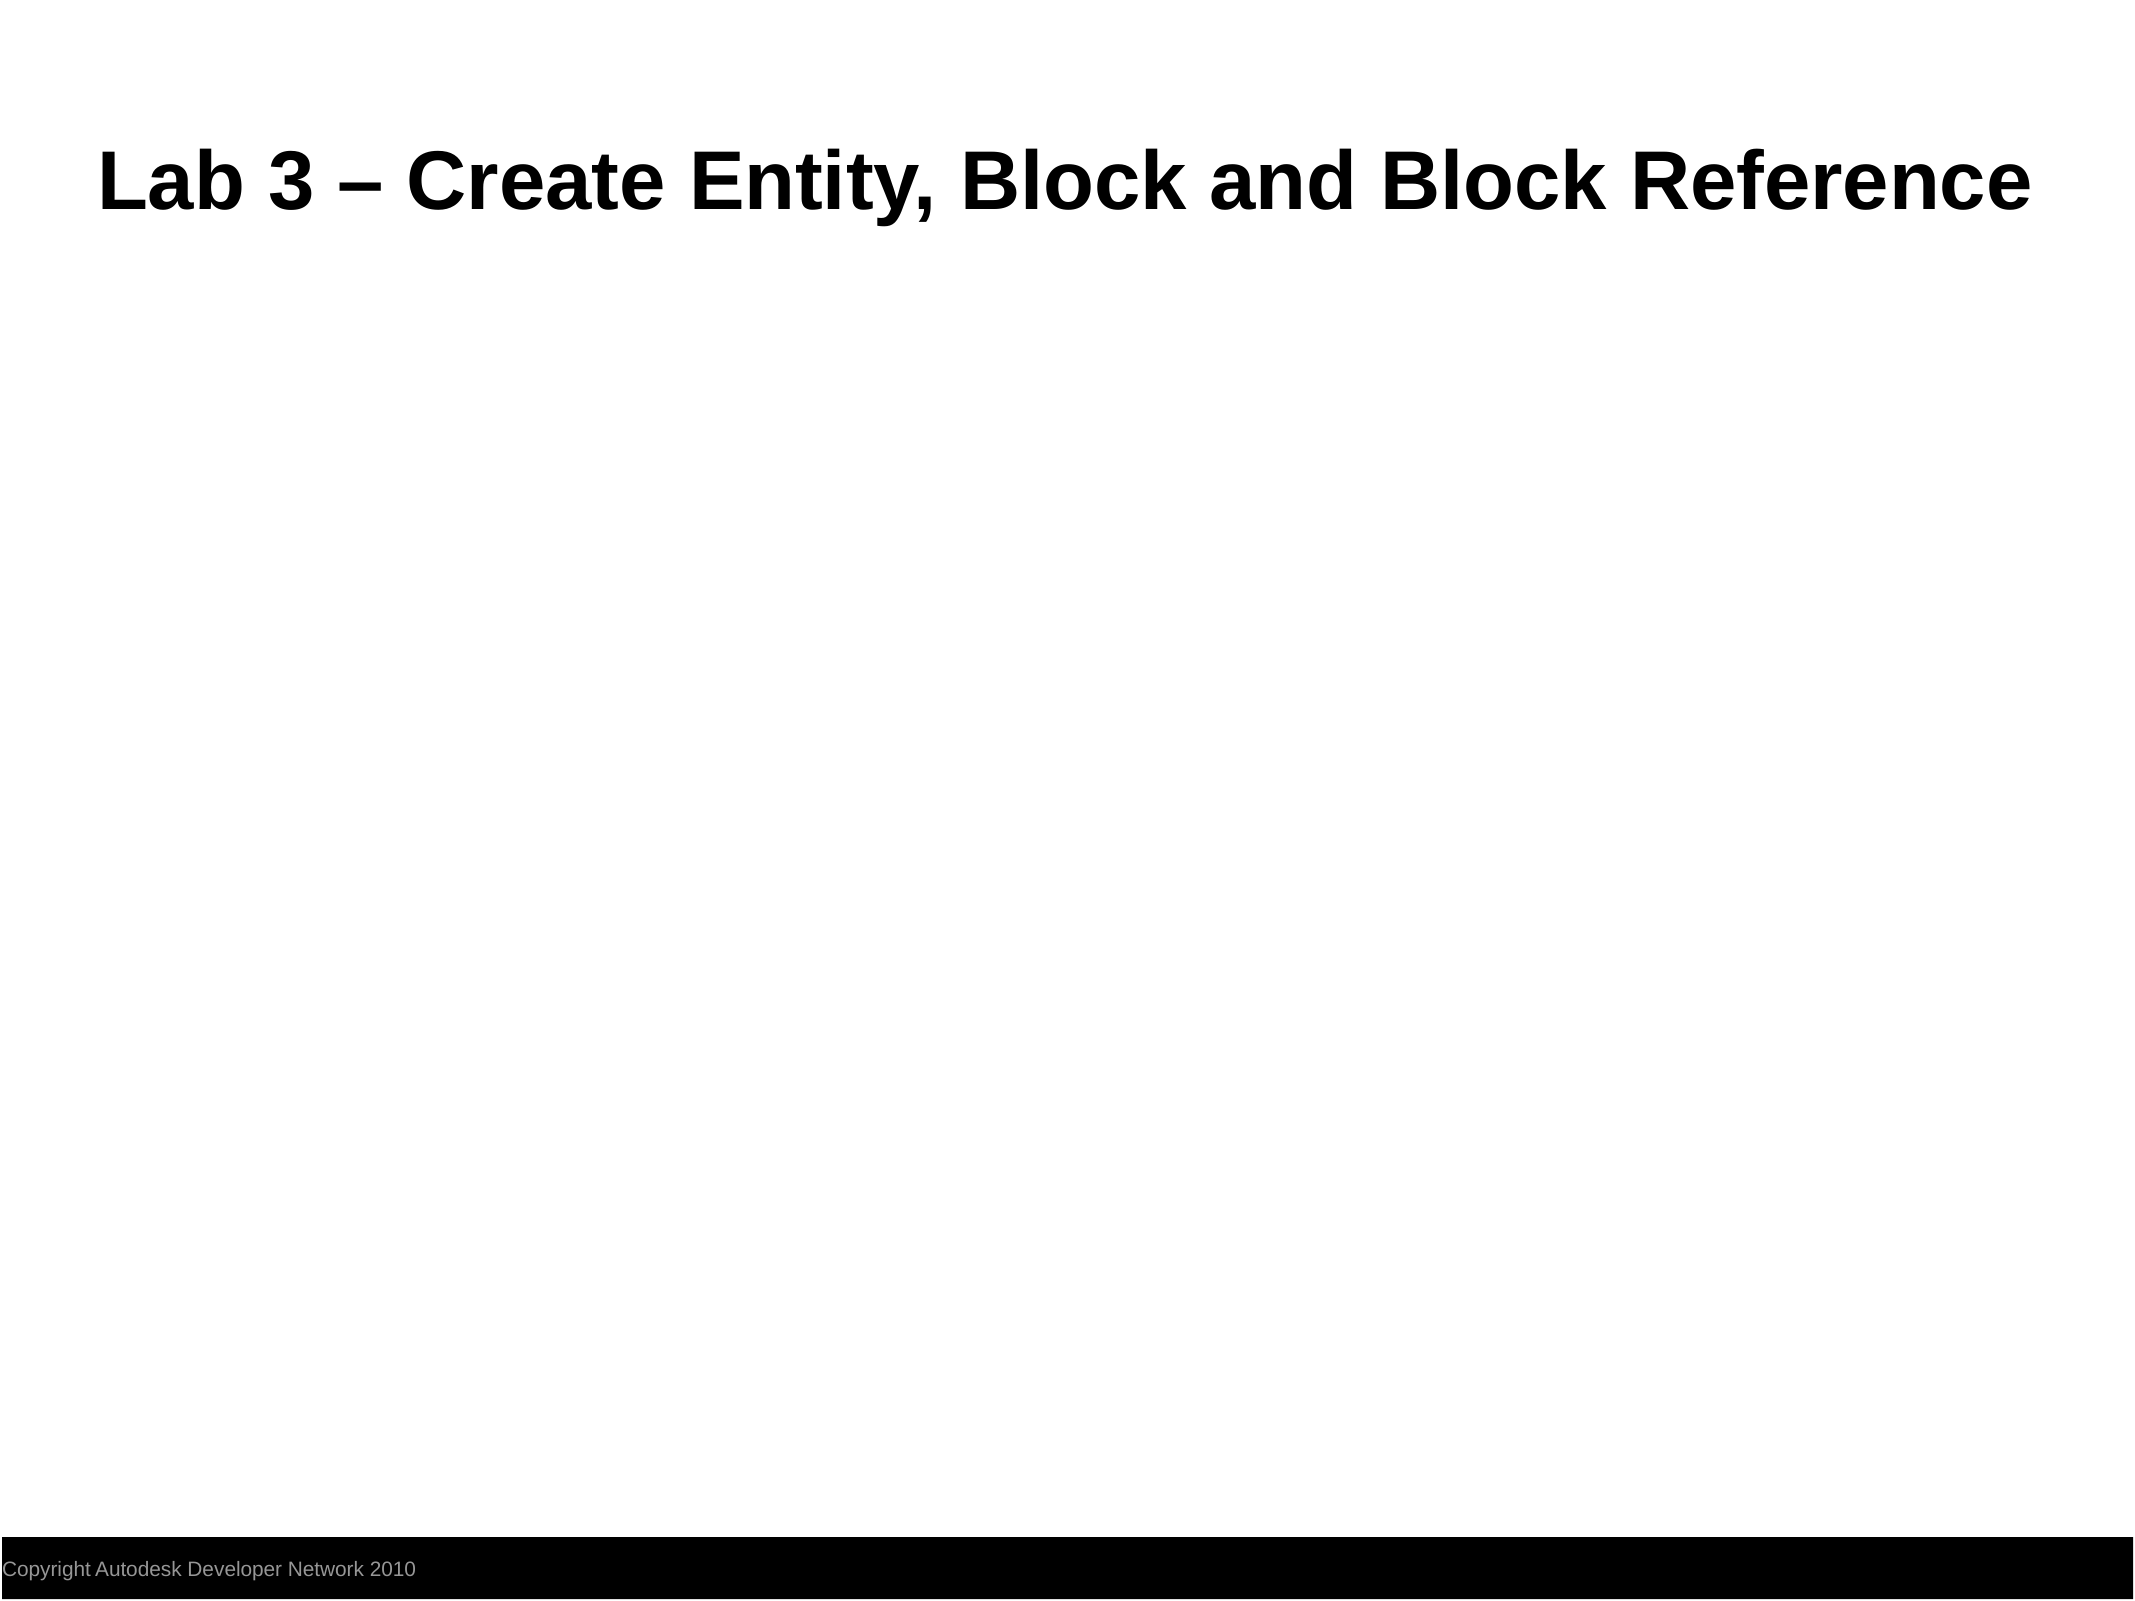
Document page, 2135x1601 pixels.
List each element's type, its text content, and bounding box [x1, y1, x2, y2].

title Lab 3 – Create Entity, Block and Block Reference [96, 59, 2084, 293]
